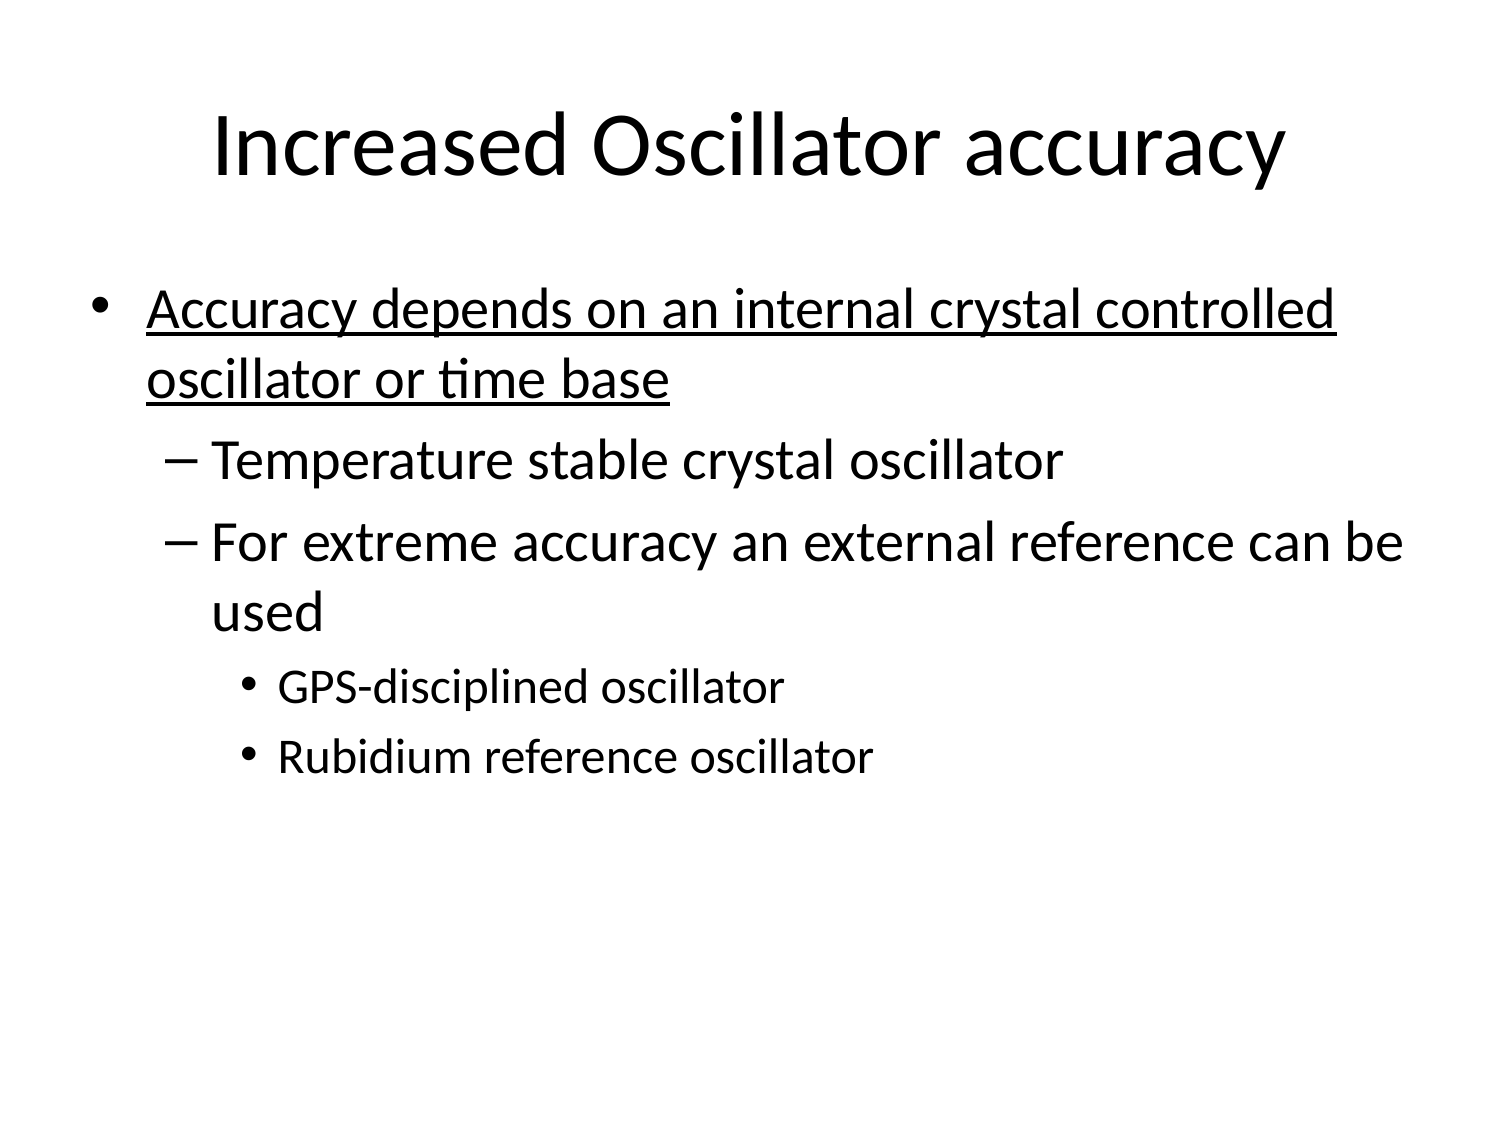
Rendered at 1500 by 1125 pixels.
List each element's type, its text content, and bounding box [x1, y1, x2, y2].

title Increased Oscillator accuracy [75, 45, 1425, 233]
list Accuracy depends on an internal crystal controlled oscillator or time base Temperature stable crystal oscillator For extreme accuracy an external reference can be used GPS-disciplined oscillator Rubidium reference oscillator [75, 262, 1425, 1005]
